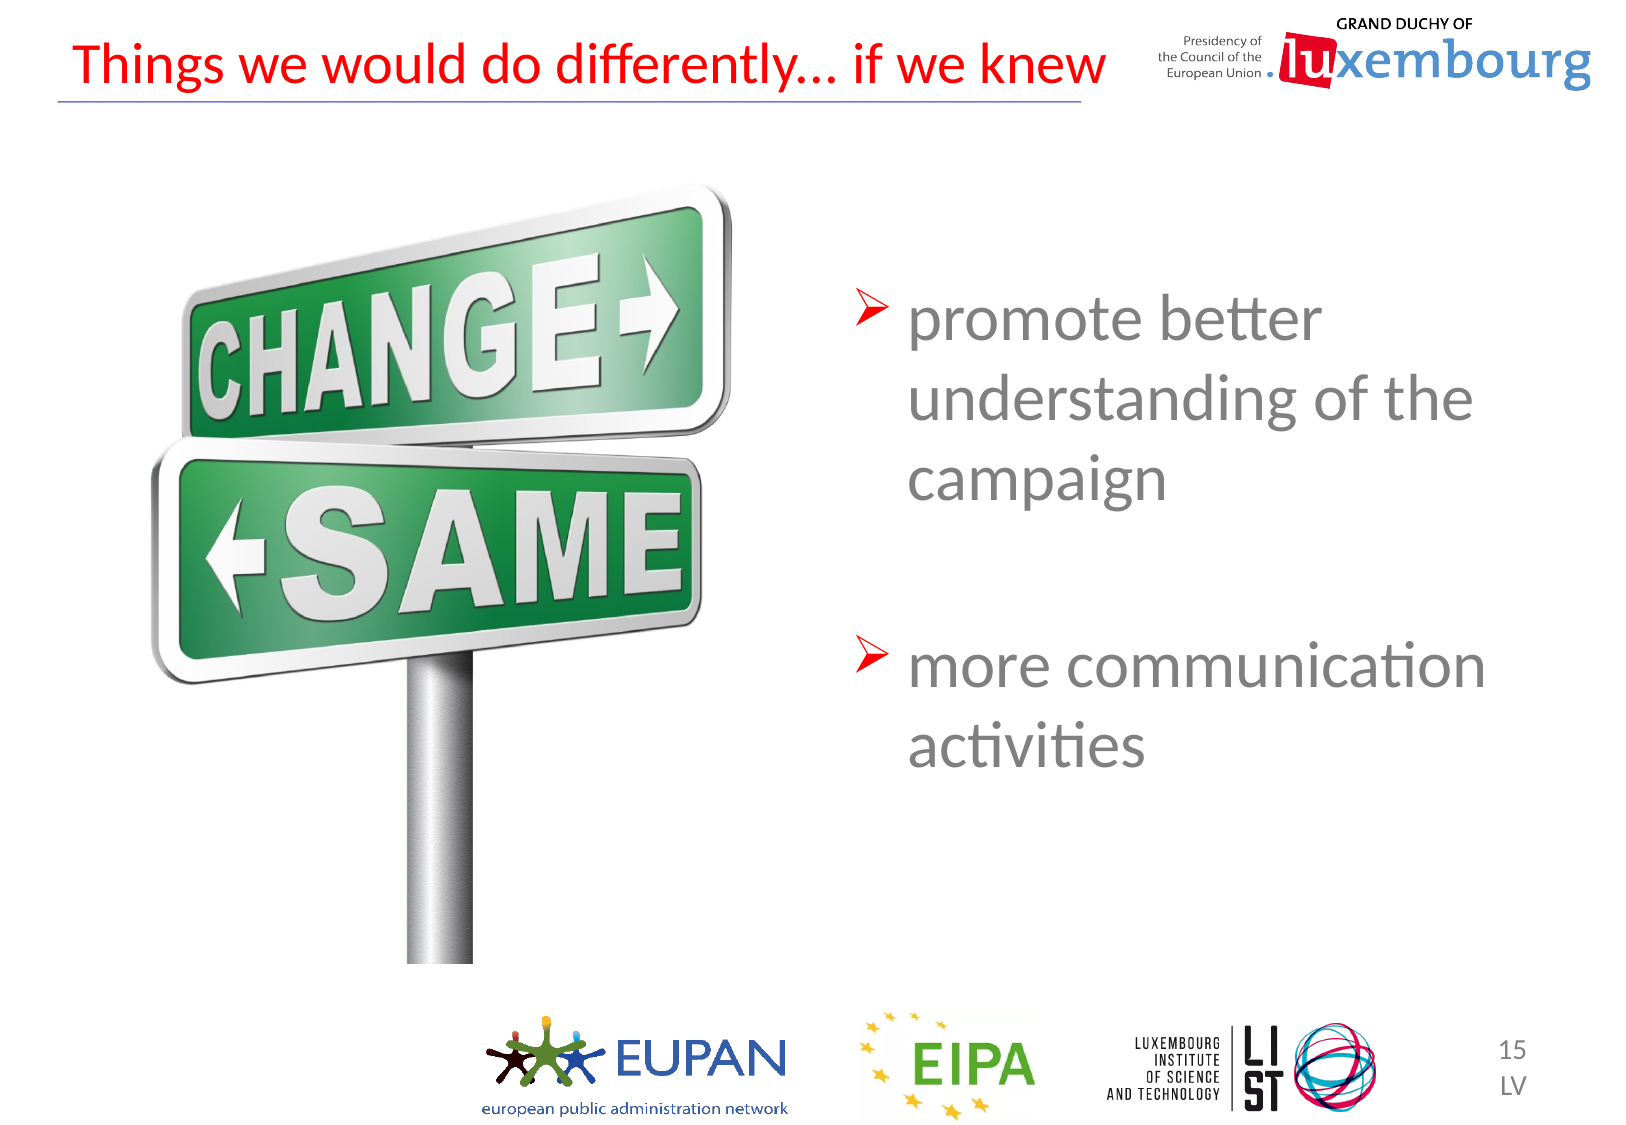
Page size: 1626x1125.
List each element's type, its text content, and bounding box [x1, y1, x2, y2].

picture [1158, 18, 1591, 91]
picture [482, 1016, 788, 1117]
slide_number 15 LV [1426, 1023, 1543, 1107]
picture [859, 1012, 1035, 1121]
title Things we would do differently... if we knew [57, 19, 1146, 102]
picture [1107, 1023, 1376, 1112]
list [127, 148, 754, 965]
list promote better understanding of the campaign more communication activities [836, 90, 1554, 888]
